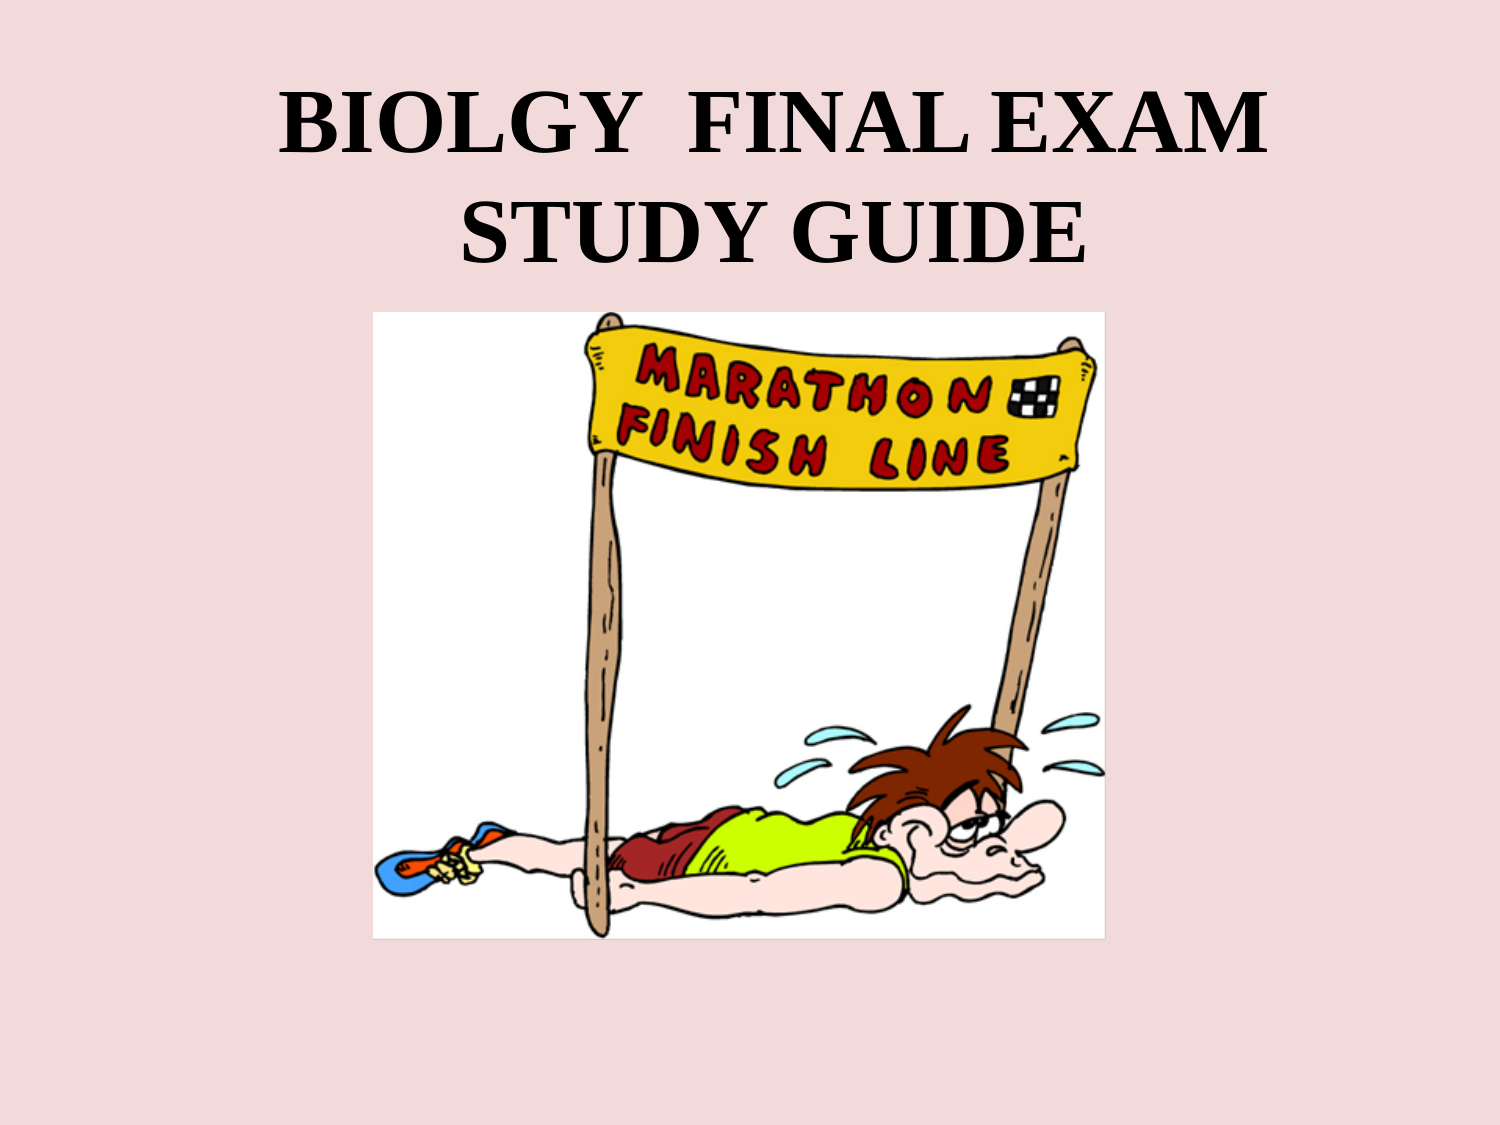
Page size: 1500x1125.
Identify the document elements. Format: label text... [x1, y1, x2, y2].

title BIOLGY FINAL EXAM STUDY GUIDE [137, 50, 1413, 292]
picture [373, 312, 1107, 941]
